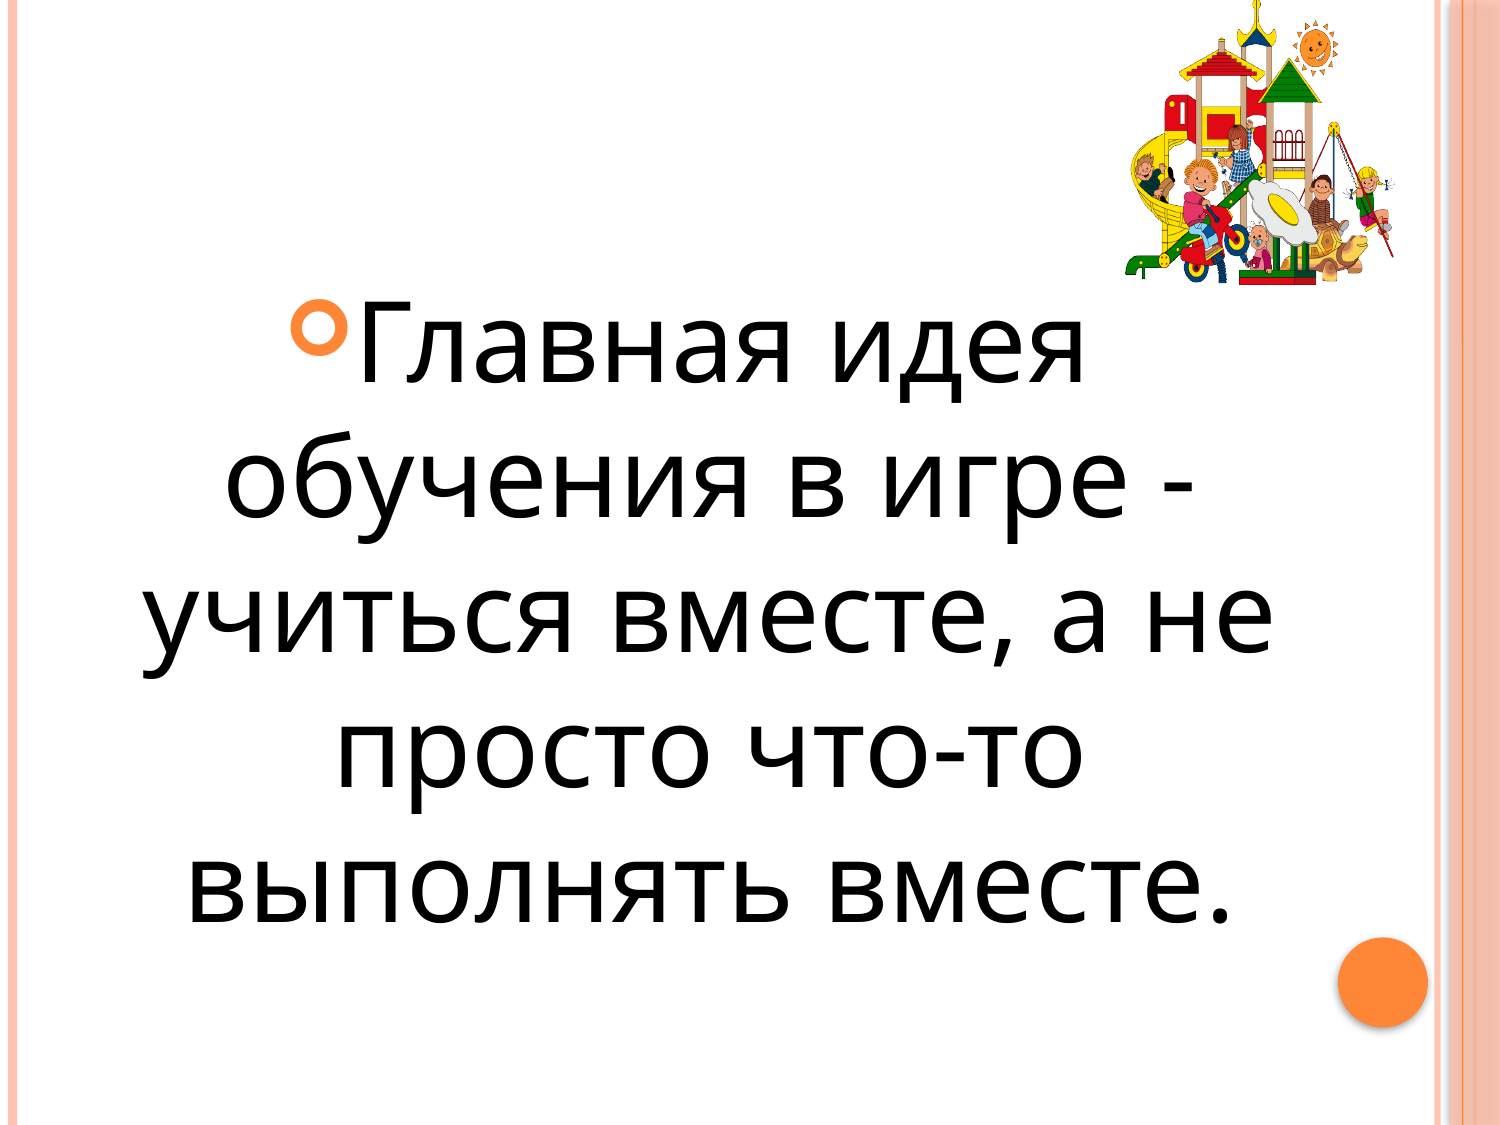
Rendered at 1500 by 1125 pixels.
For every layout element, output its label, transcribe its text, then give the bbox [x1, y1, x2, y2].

list Главная идея обучения в игре - учиться вместе, а не просто что-то выполнять вместе. [75, 262, 1300, 1062]
picture [1124, 0, 1395, 286]
